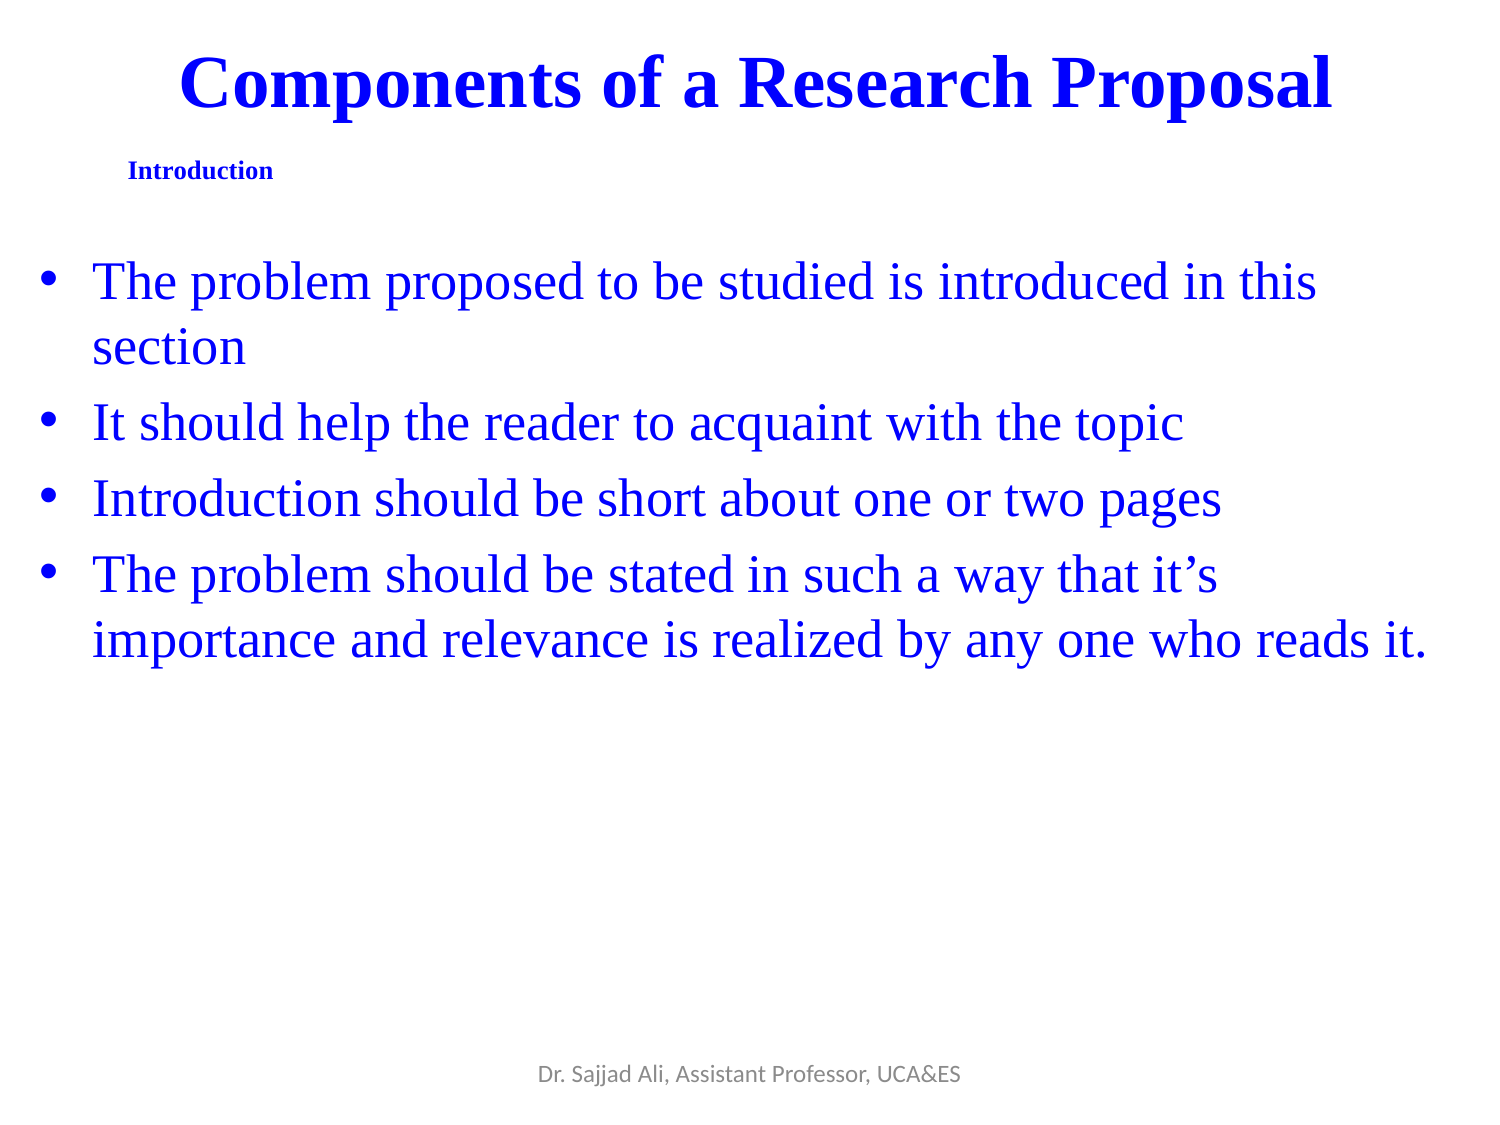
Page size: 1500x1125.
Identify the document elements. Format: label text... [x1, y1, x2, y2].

title Introduction [112, 143, 1388, 225]
list The problem proposed to be studied is introduced in this section It should help the reader to acquaint with the topic Introduction should be short about one or two pages The problem should be stated in such a way that it’s importance and relevance is realized by any one who reads it. [24, 237, 1488, 725]
footer Dr. Sajjad Ali, Assistant Professor, UCA&ES [512, 1042, 988, 1103]
text_box Components of a Research Proposal [74, 12, 1438, 143]
